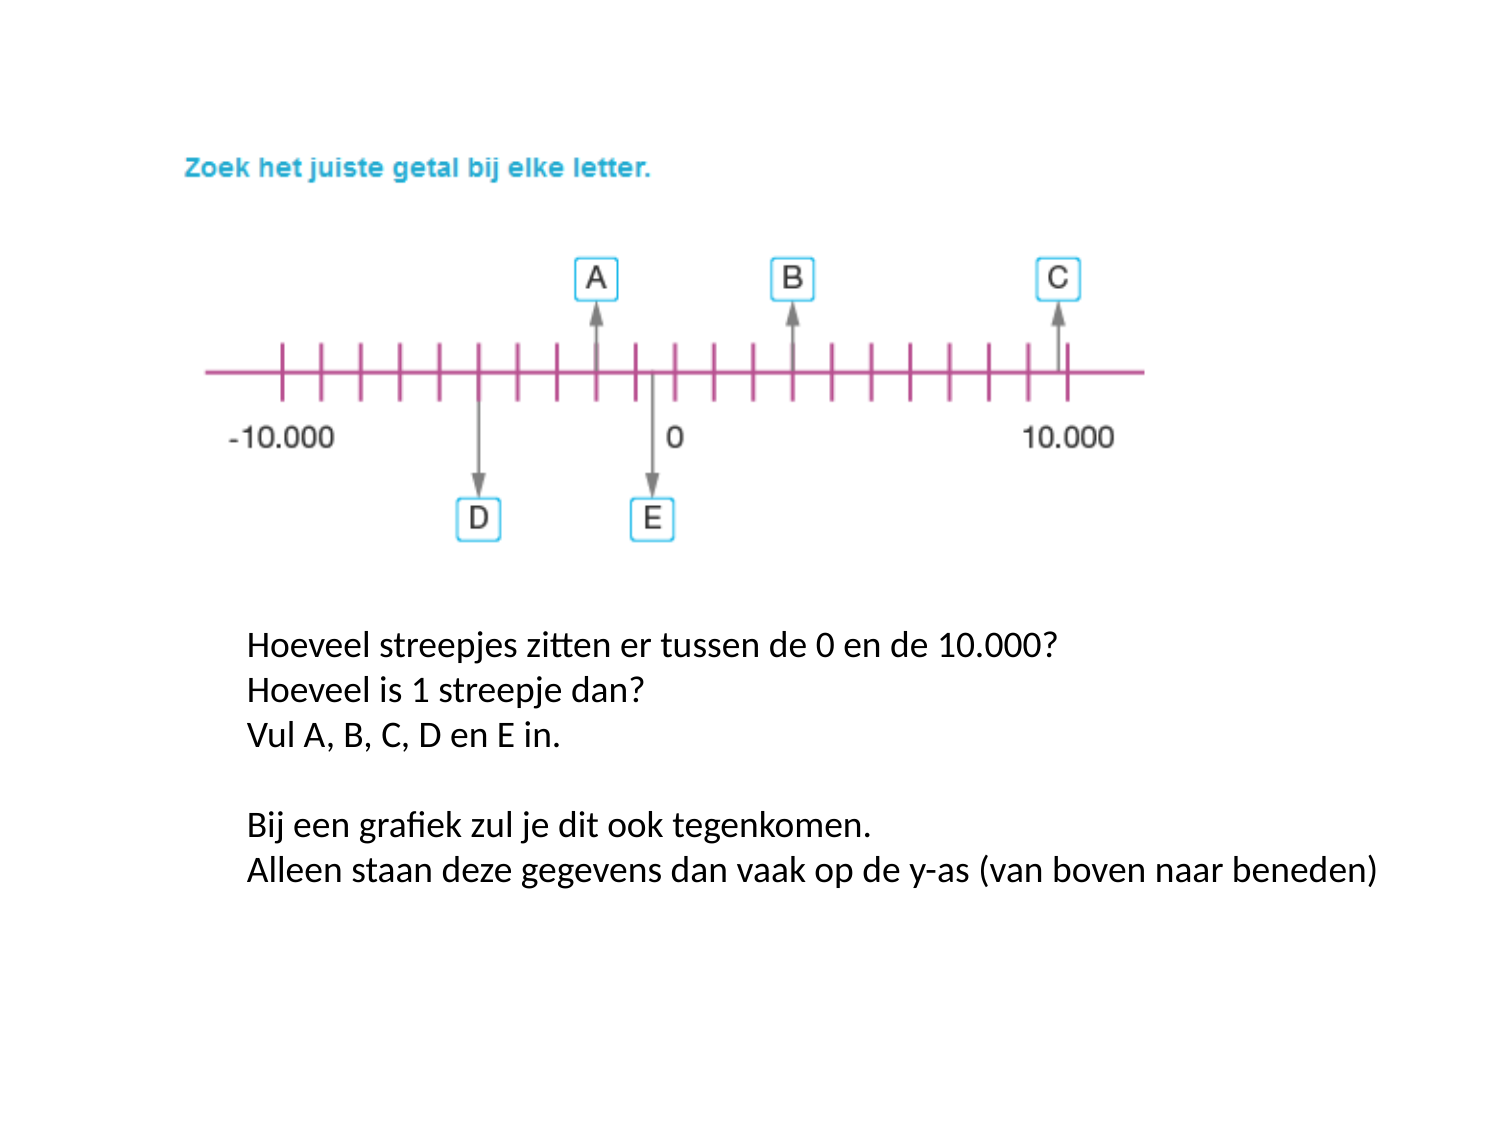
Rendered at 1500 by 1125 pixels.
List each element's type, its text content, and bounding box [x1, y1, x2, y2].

text_box Hoeveel streepjes zitten er tussen de 0 en de 10.000? Hoeveel is 1 streepje dan? Vul A, B, C, D en E in. Bij een grafiek zul je dit ook tegenkomen. Alleen staan deze gegevens dan vaak op de y-as (van boven naar beneden) [232, 612, 1395, 898]
picture [162, 137, 1239, 581]
